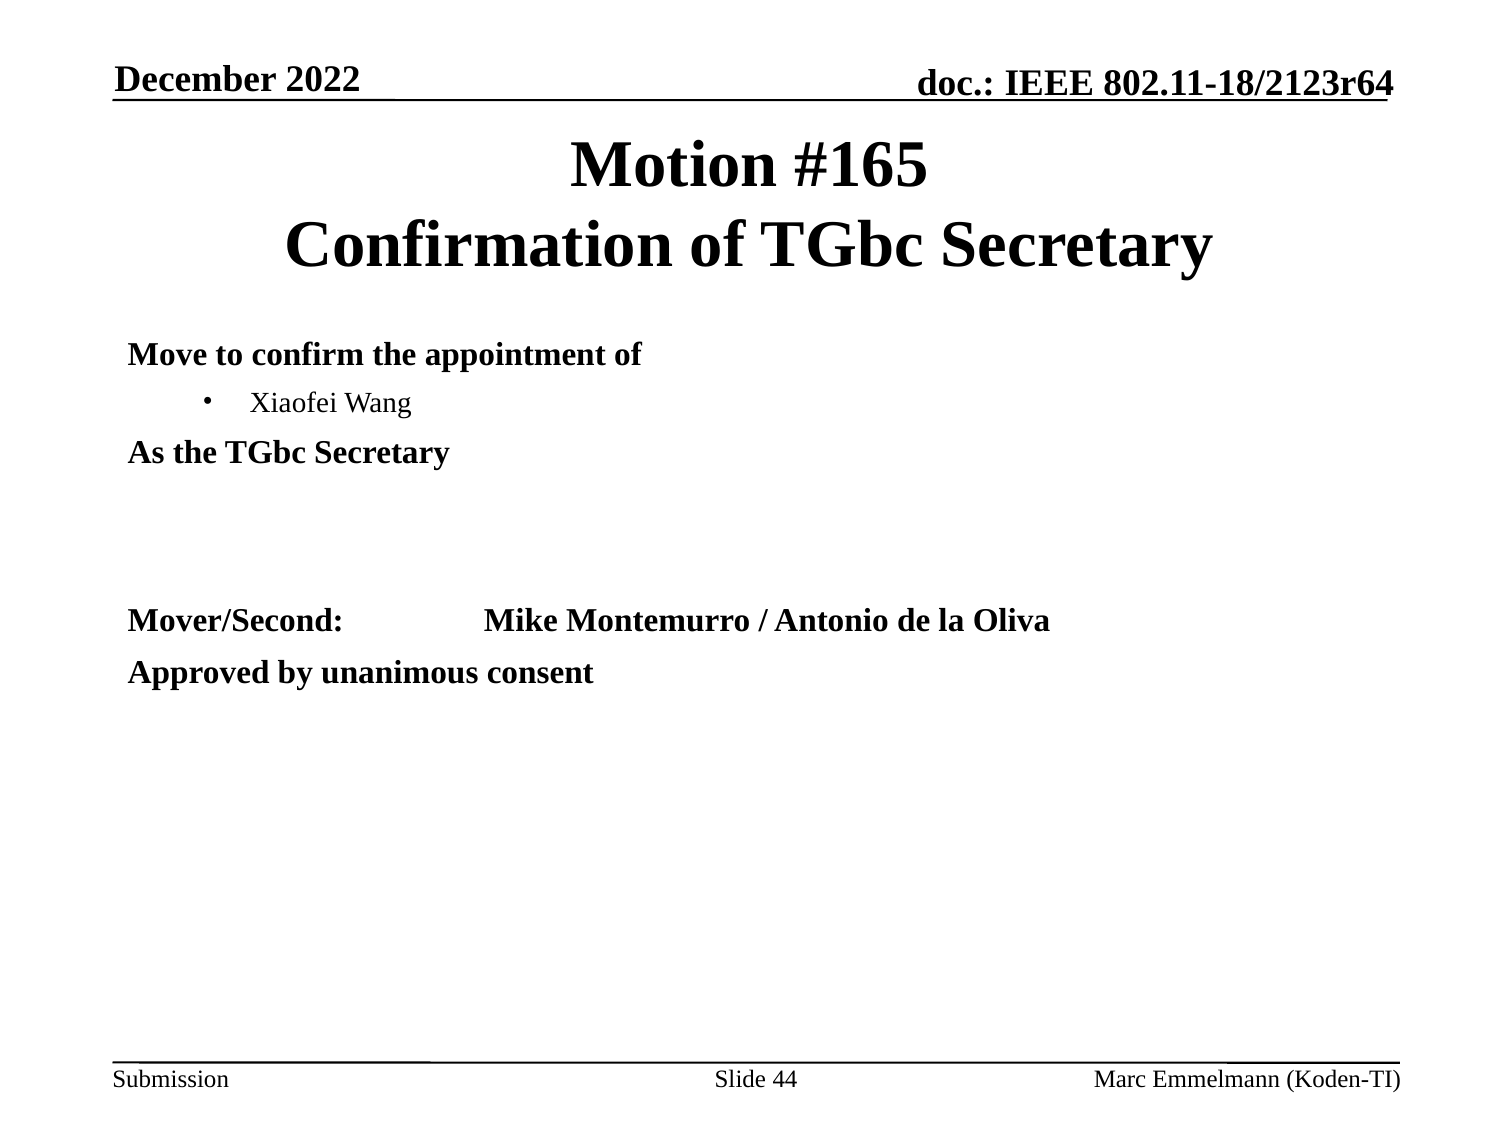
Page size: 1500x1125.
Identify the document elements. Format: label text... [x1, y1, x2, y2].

title Motion #165 Confirmation of TGbc Secretary [112, 112, 1388, 288]
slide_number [114, 54, 423, 100]
list Move to confirm the appointment of Xiaofei Wang As the TGbc Secretary Mover/Second: Mike Montemurro / Antonio de la Oliva Approved by unanimous consent [112, 324, 1388, 1000]
footer Marc Emmelmann (Koden-TI) [878, 1061, 1402, 1093]
slide_number Slide 44 [712, 1061, 800, 1123]
